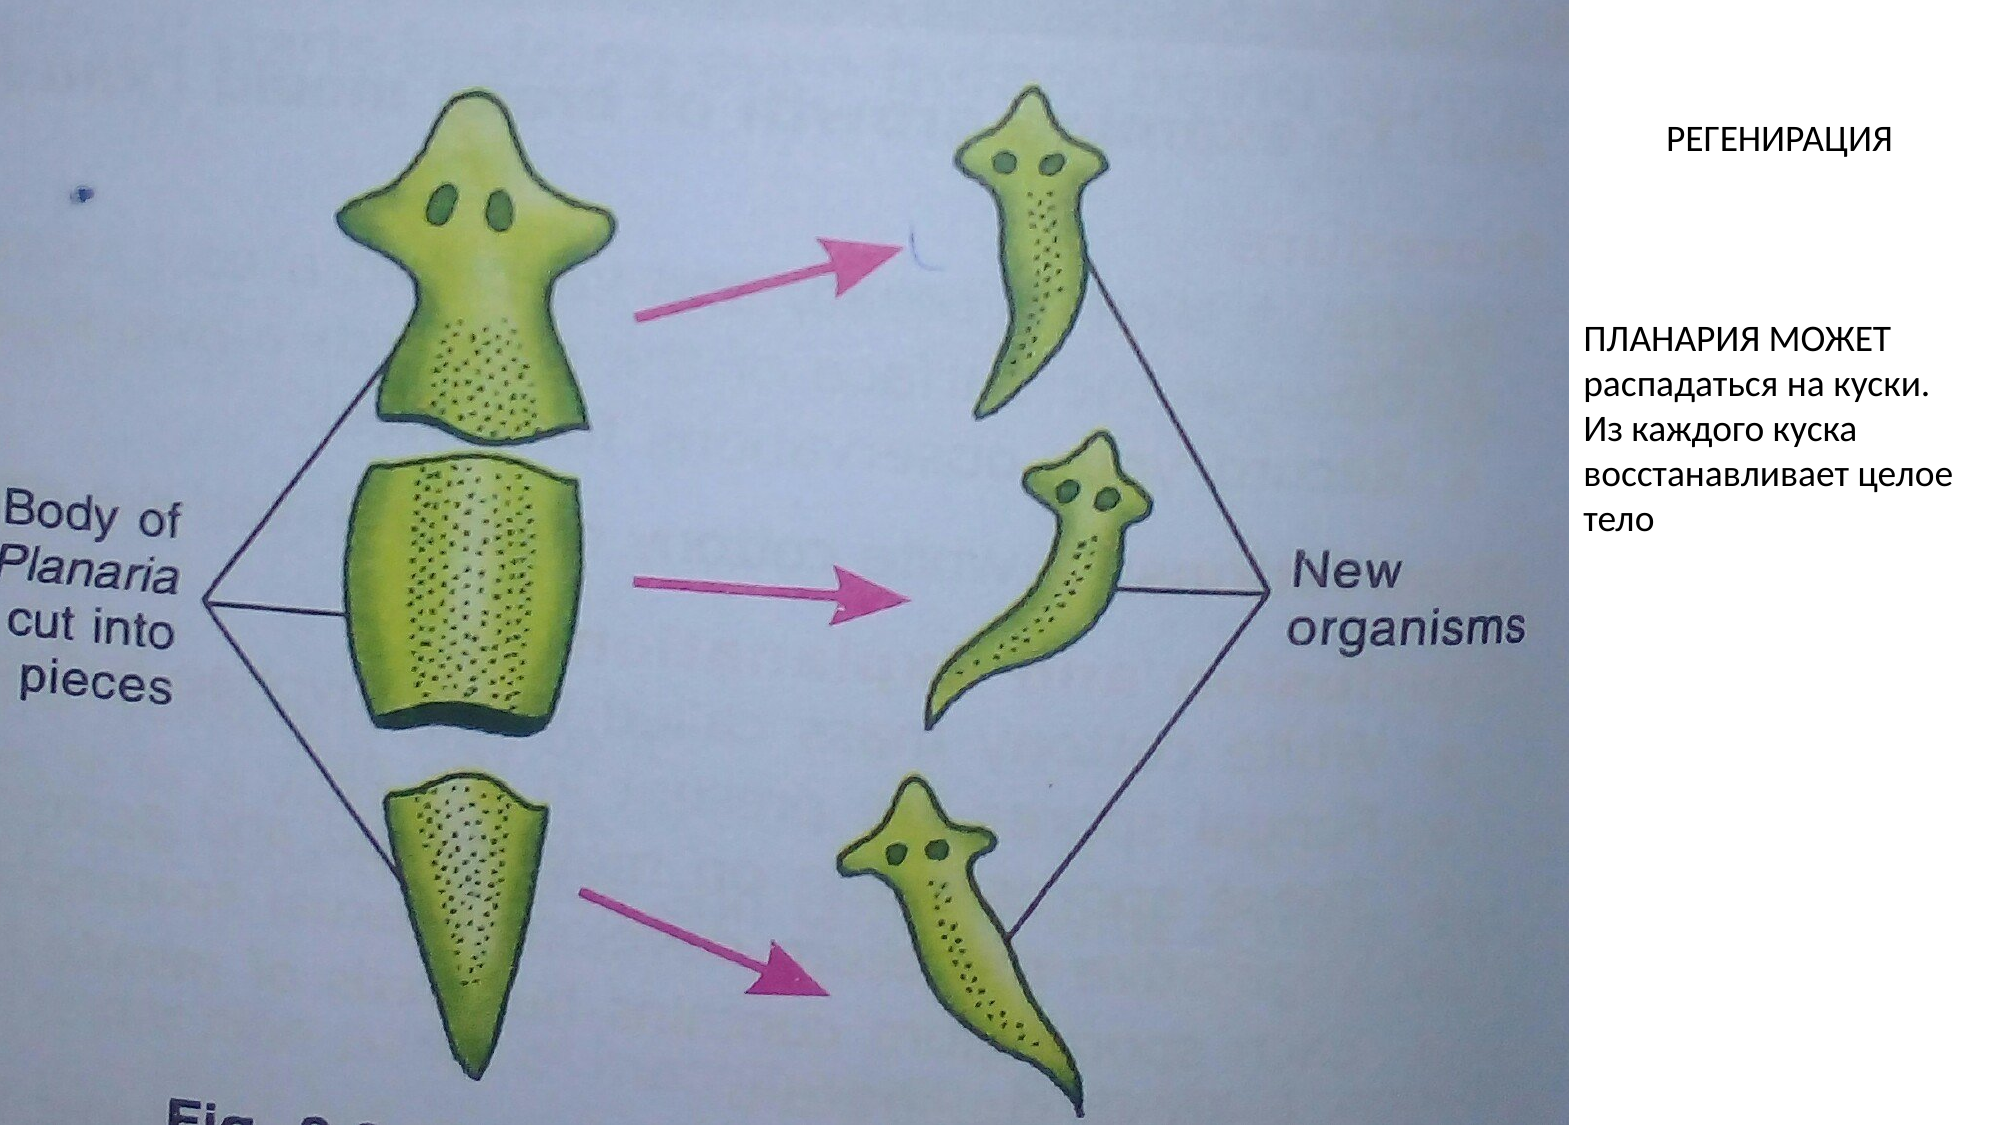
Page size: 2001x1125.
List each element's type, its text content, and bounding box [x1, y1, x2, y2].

text_box ПЛАНАРИЯ МОЖЕТ распадаться на куски. Из каждого куска восстанавливает целое тело [1569, 306, 1978, 547]
picture [0, 0, 1569, 1125]
text_box РЕГЕНИРАЦИЯ [1651, 106, 1999, 167]
